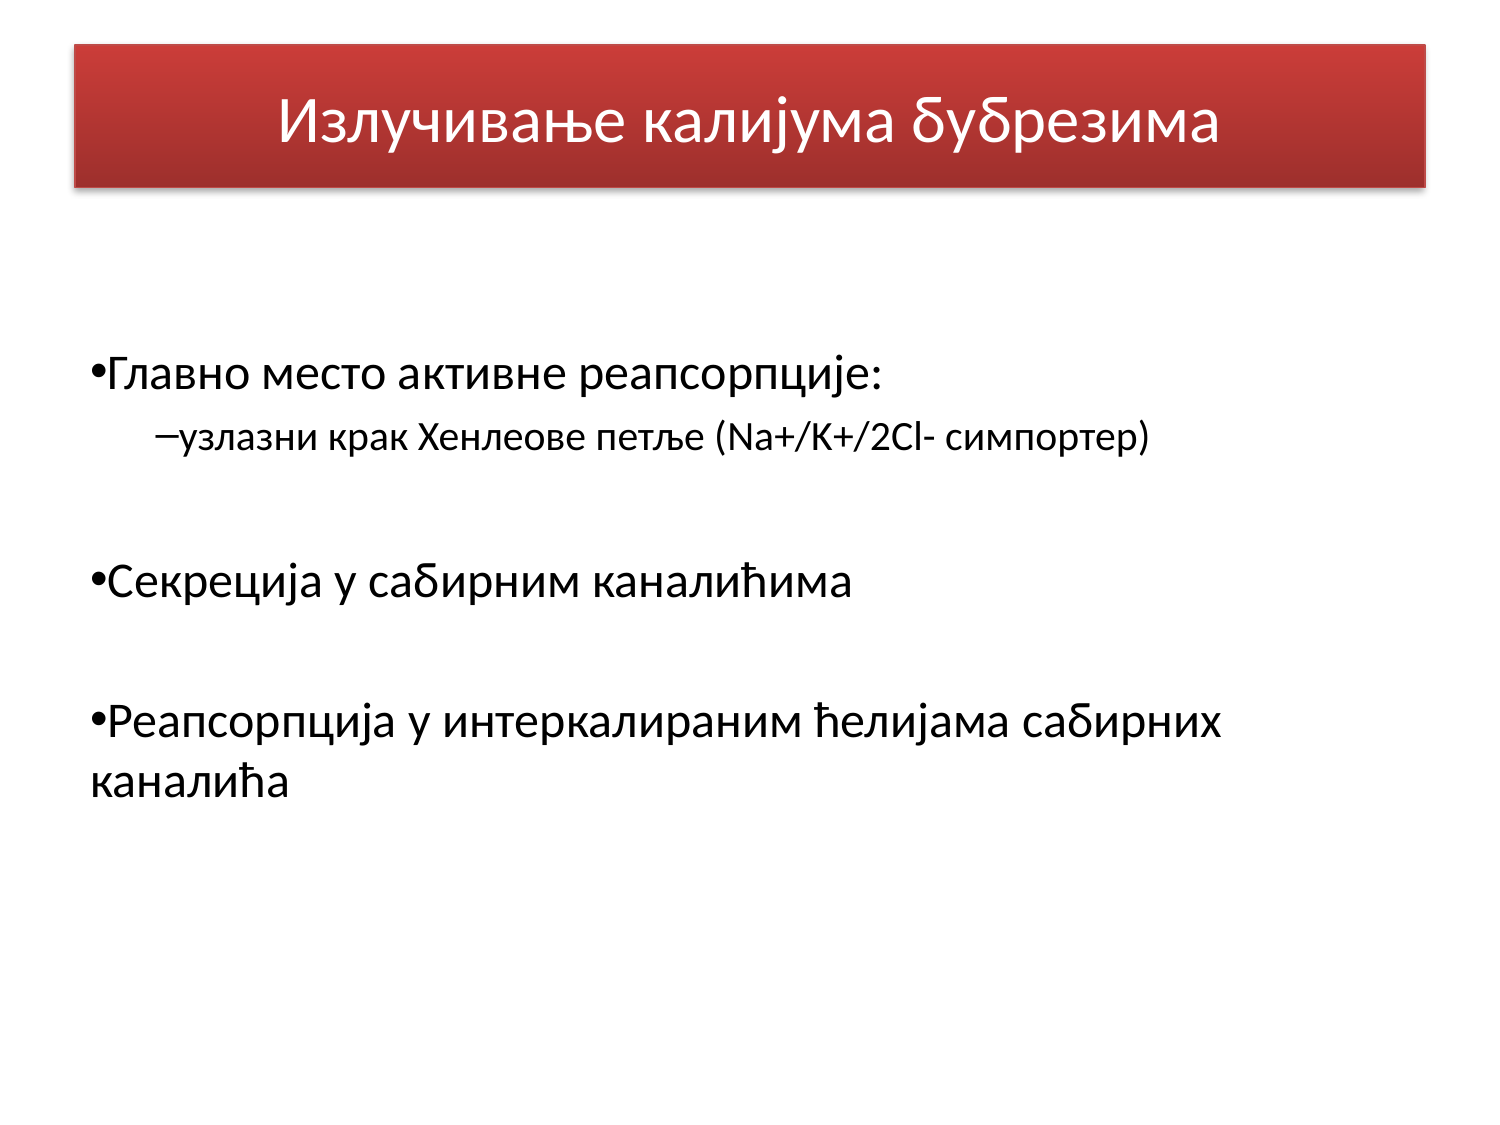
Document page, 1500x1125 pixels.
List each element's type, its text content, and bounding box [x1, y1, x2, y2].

list Главно место активне реапсорпције: узлазни крак Хенлеове петље (Na+/K+/2Cl- симпортер) Секреција у сабирним каналићима Реапсорпција у интеркалираним ћелијама сабирних каналића [75, 262, 1425, 1005]
title Излучивање калијума бубрезима [74, 44, 1426, 188]
